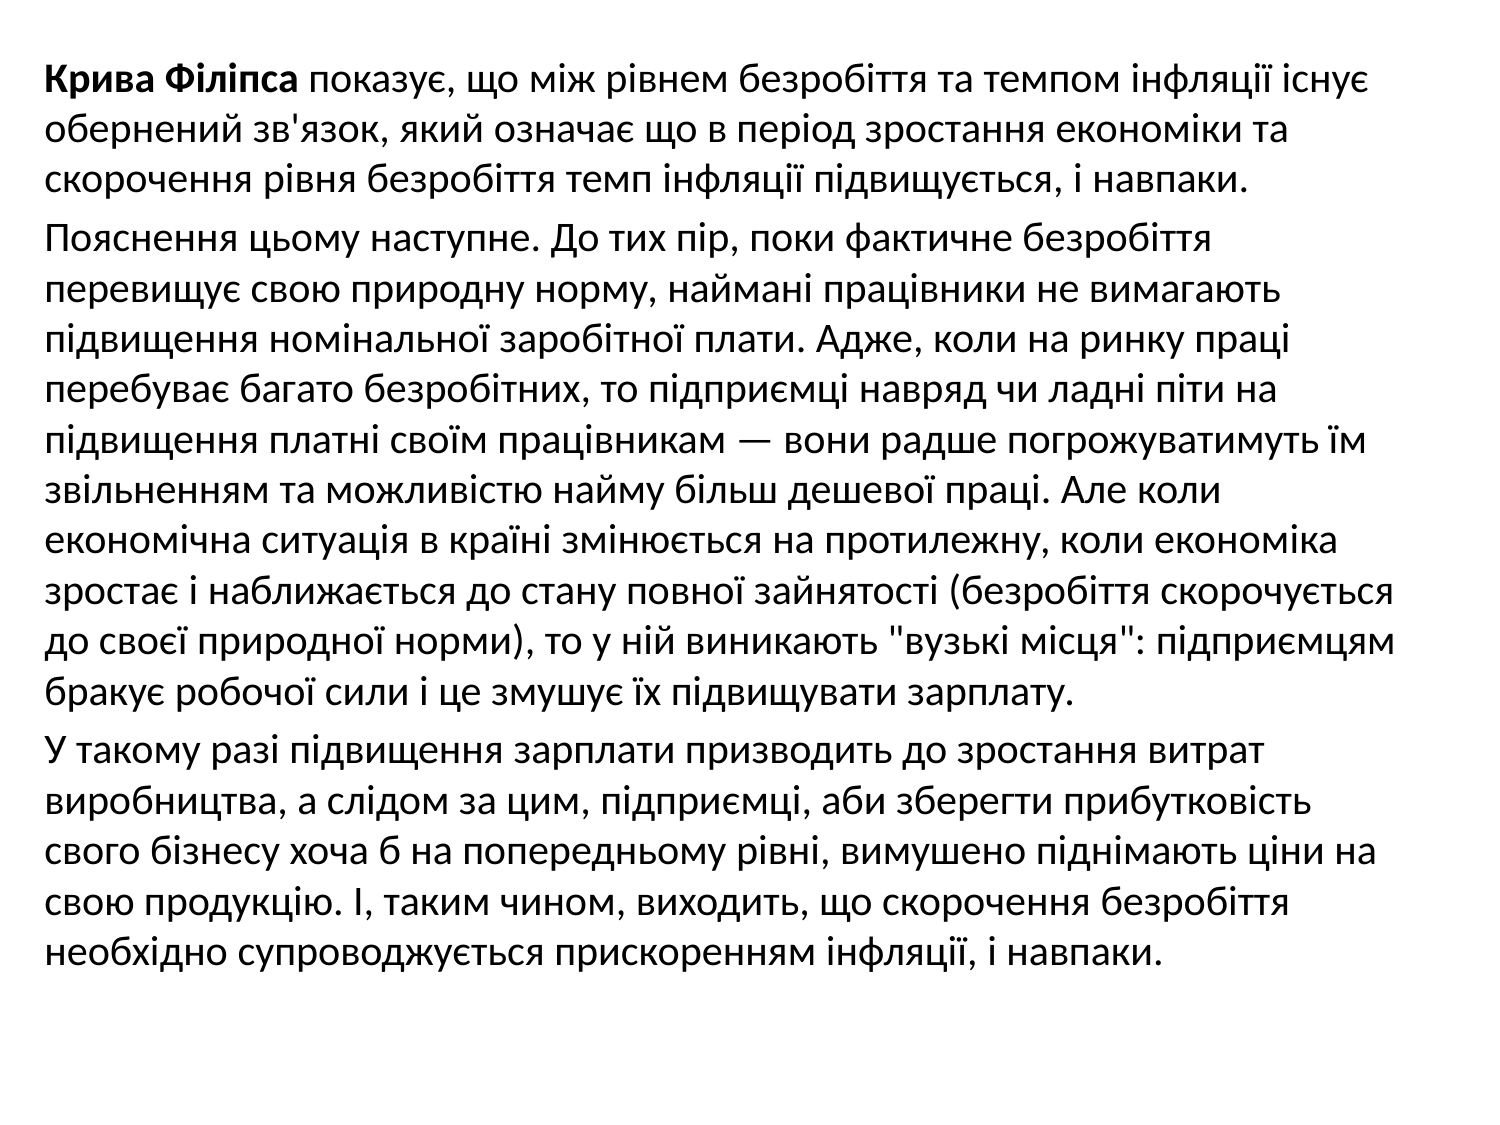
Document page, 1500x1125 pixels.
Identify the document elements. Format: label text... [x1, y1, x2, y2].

list Крива Філіпса показує, що між рівнем безробіття та темпом інфляції існує обернений зв'язок, який означає що в період зростання економіки та скорочення рівня безробіття темп інфляції підвищується, і навпаки. Пояснення цьому наступне. До тих пір, поки фактичне безробіття перевищує свою природну норму, наймані працівники не вимагають підвищення номінальної заробітної плати. Адже, коли на ринку праці перебуває багато безробітних, то підприємці навряд чи ладні піти на підвищення платні своїм працівникам — вони радше погрожуватимуть їм звільненням та можливістю найму більш дешевої праці. Але коли економічна ситуація в країні змінюється на протилежну, коли економіка зростає і наближається до стану повної зайнятості (безробіття скорочується до своєї природної норми), то у ній виникають "вузькі місця": підприємцям бракує робочої сили і це змушує їх підвищувати зарплату. У такому разі підвищення зарплати призводить до зростання витрат виробництва, а слідом за цим, підприємці, аби зберегти прибутковість свого бізнесу хоча б на попередньому рівні, вимушено піднімають ціни на свою продукцію. І, таким чином, виходить, що скорочення безробіття необхідно супроводжується прискоренням інфляції, і навпаки. [29, 42, 1425, 1005]
